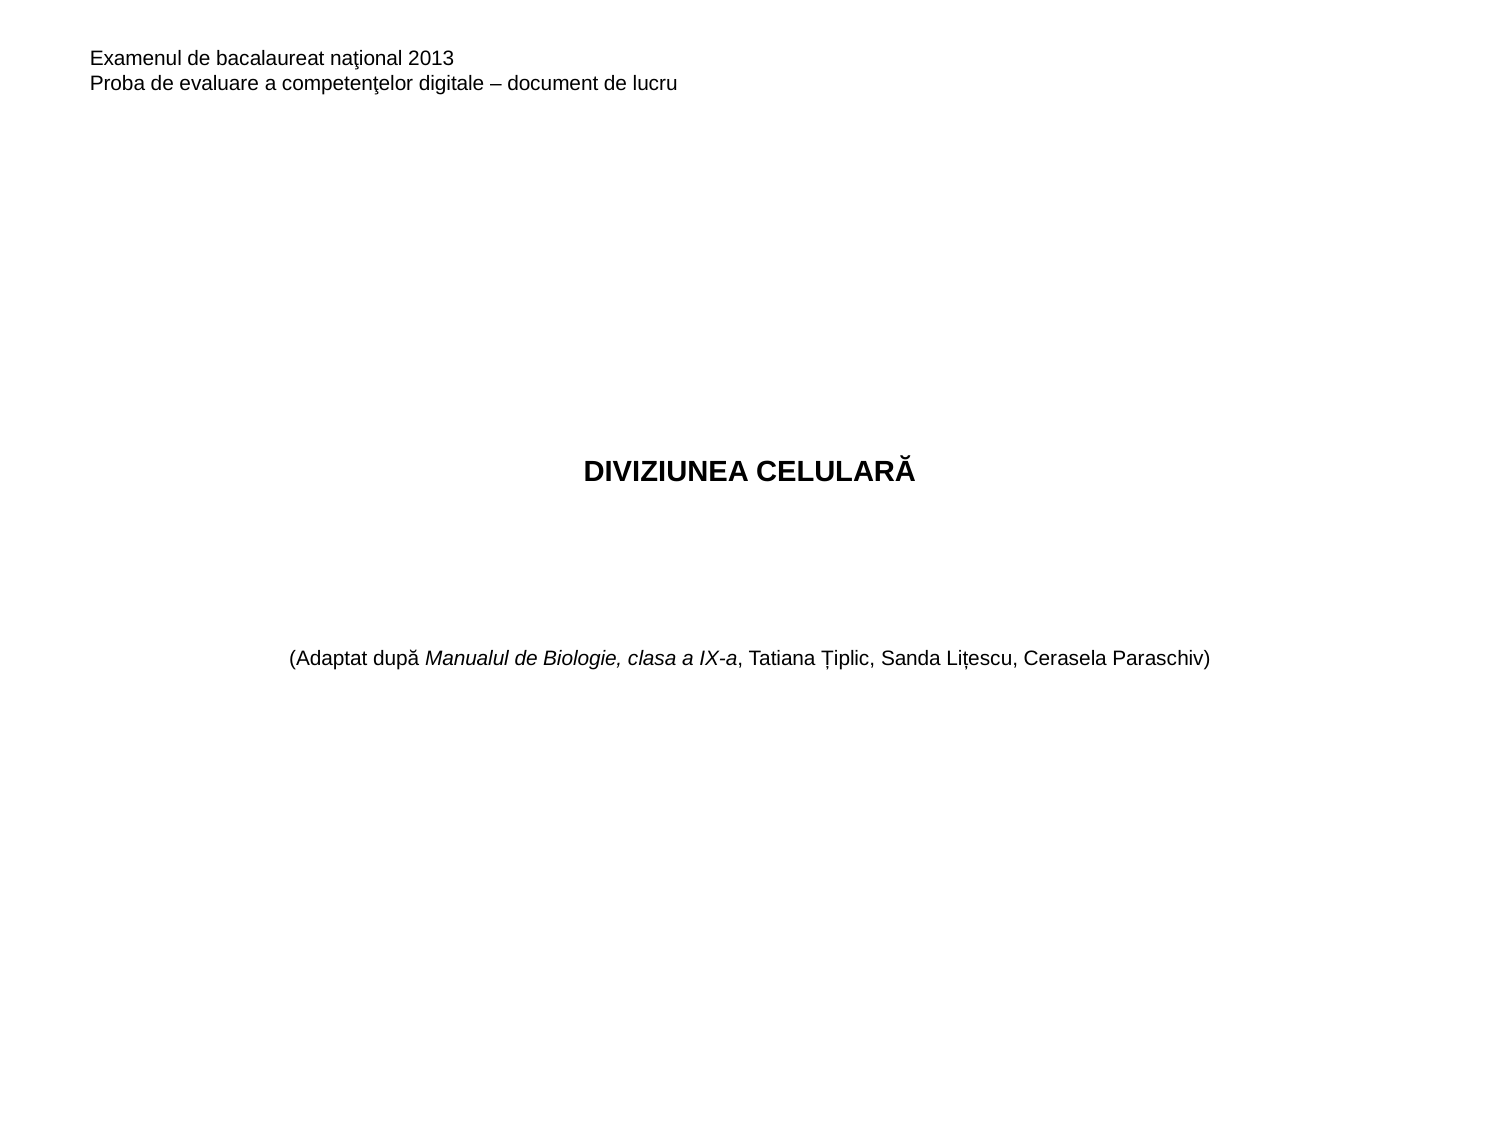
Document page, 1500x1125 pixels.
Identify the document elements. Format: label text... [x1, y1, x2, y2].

text_box Examenul de bacalaureat naţional 2013 Proba de evaluare a competenţelor digitale – document de lucru [75, 37, 1388, 103]
title DIVIZIUNEA CELULARĂ [112, 349, 1388, 591]
subtitle (Adaptat după Manualul de Biologie, clasa a IX-a, Tatiana Țiplic, Sanda Lițescu, Cerasela Paraschiv) [152, 637, 1348, 926]
